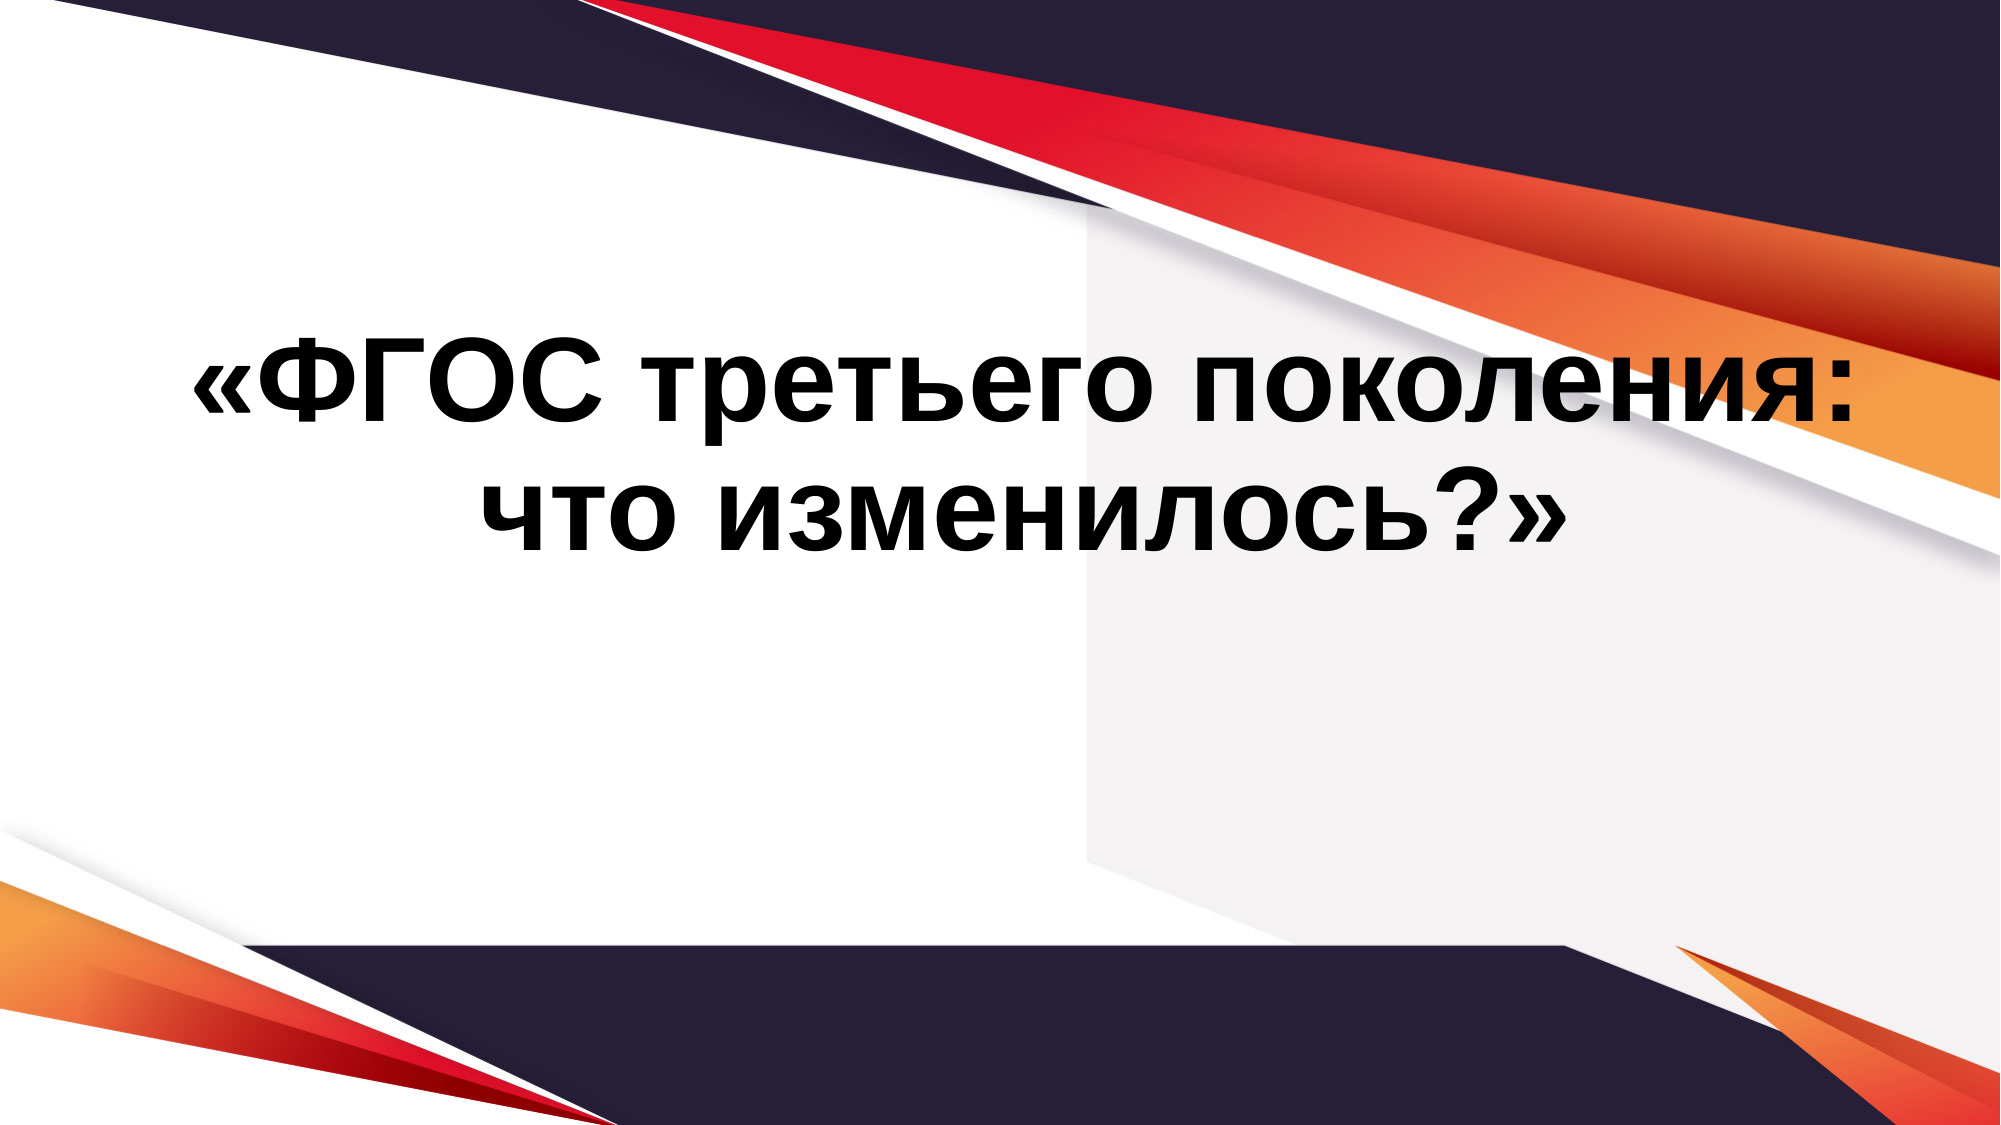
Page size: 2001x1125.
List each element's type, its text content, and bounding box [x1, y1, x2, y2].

title «ФГОС третьего поколения: что изменилось?» [144, 192, 1909, 585]
picture [0, 0, 2000, 1125]
